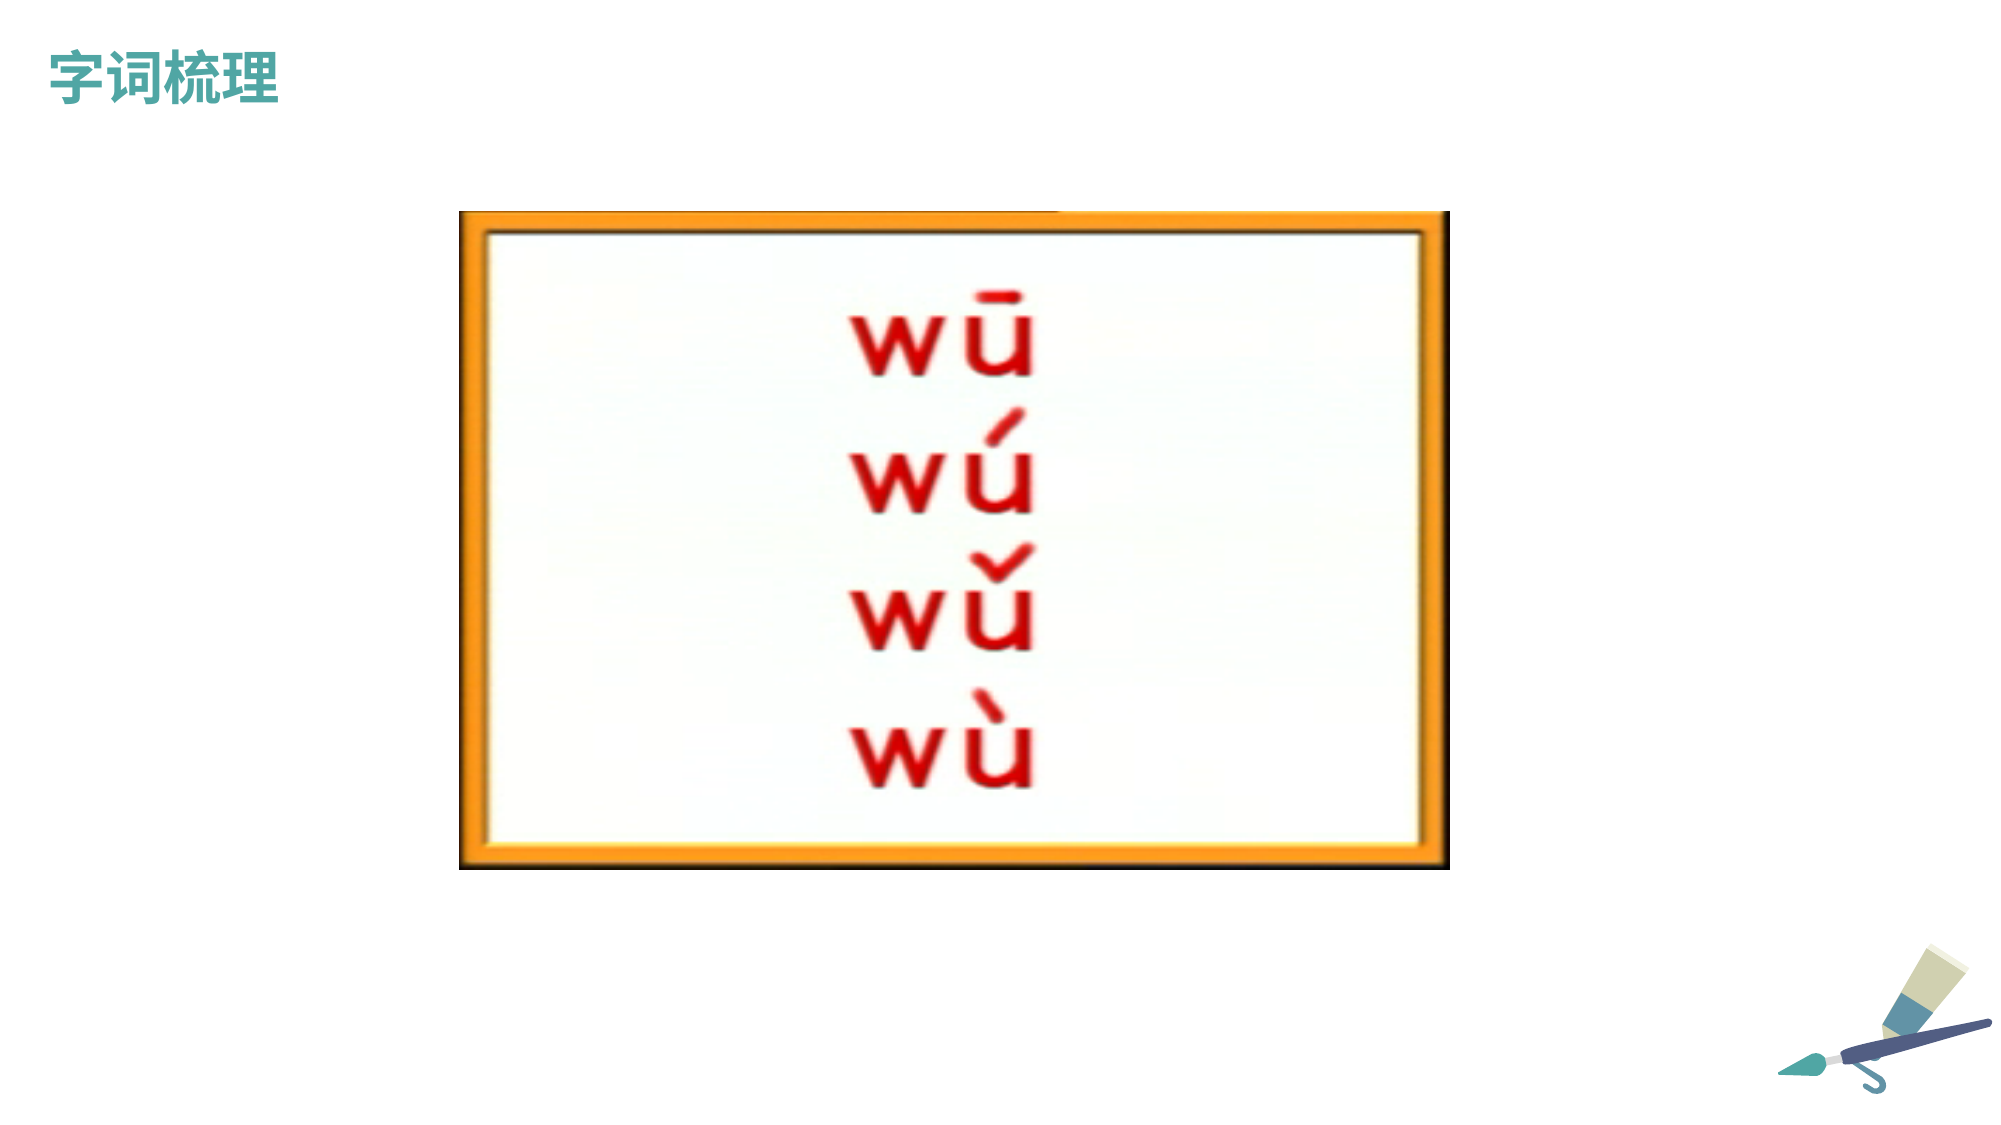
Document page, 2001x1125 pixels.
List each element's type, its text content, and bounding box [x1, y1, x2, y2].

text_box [1811, 945, 1974, 1125]
picture [459, 211, 1450, 870]
text_box 字词梳理 [32, 33, 295, 119]
